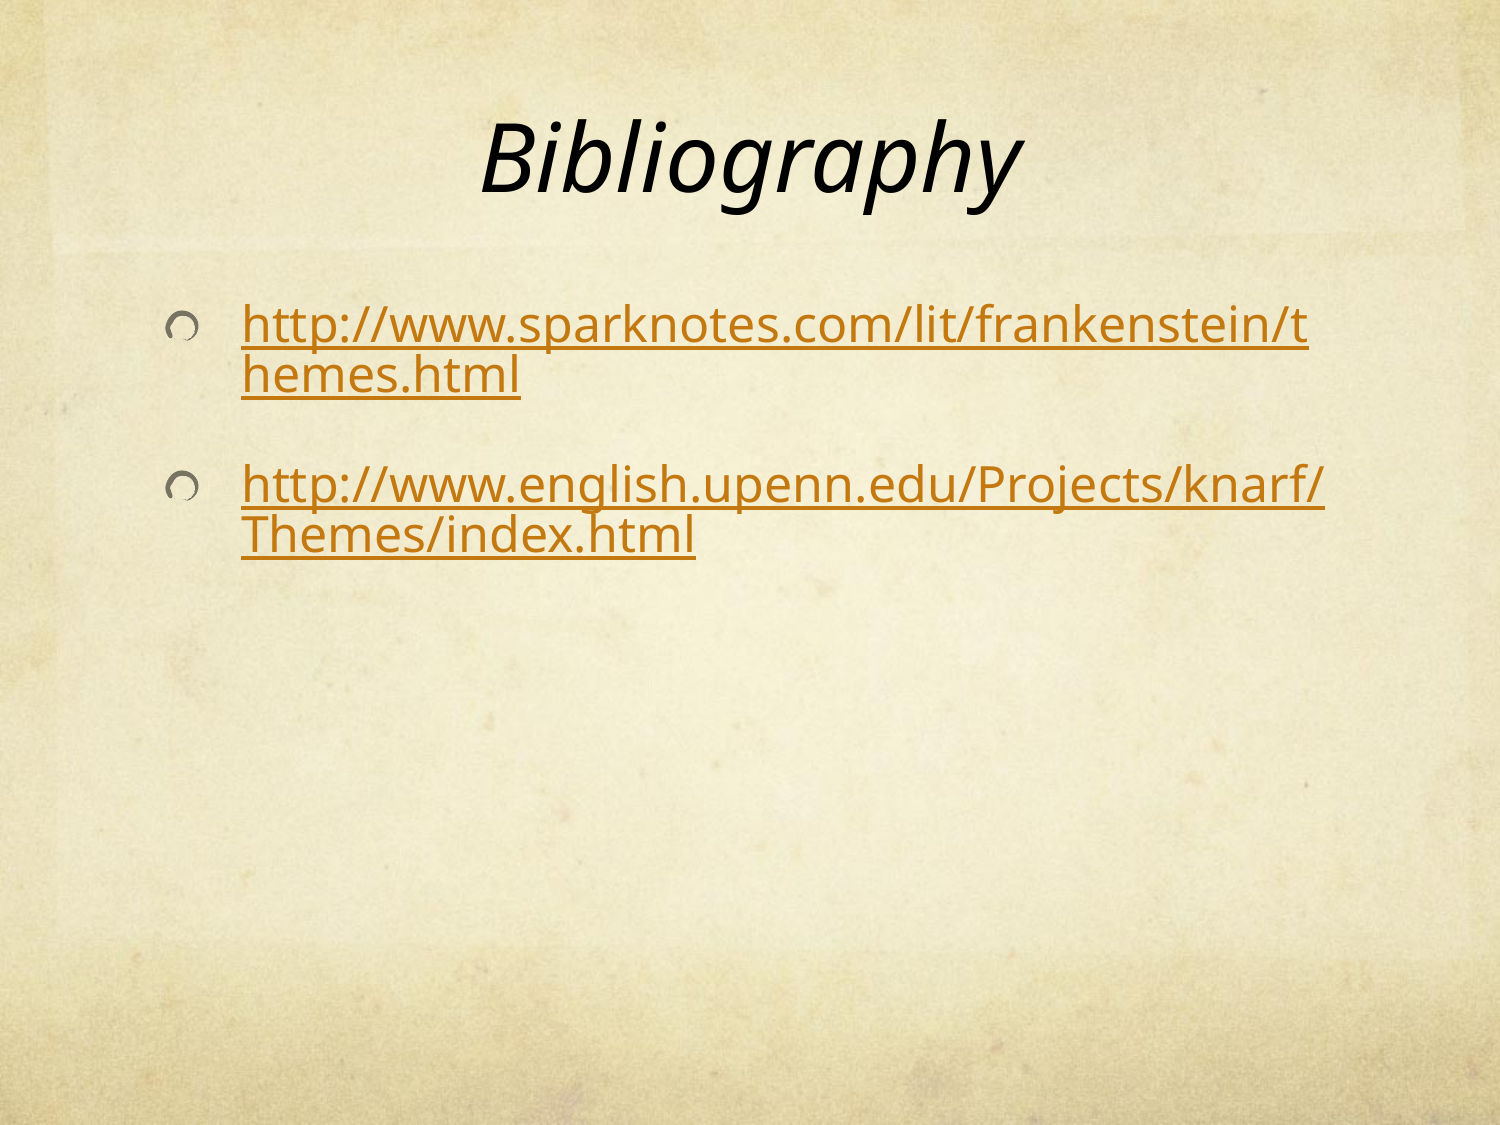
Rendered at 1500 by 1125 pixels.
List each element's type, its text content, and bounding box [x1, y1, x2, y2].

title Bibliography [149, 82, 1350, 226]
list http://www.sparknotes.com/lit/frankenstein/themes.html http://www.english.upenn.edu/Projects/knarf/Themes/index.html [149, 284, 1350, 951]
picture [0, 0, 1500, 1125]
